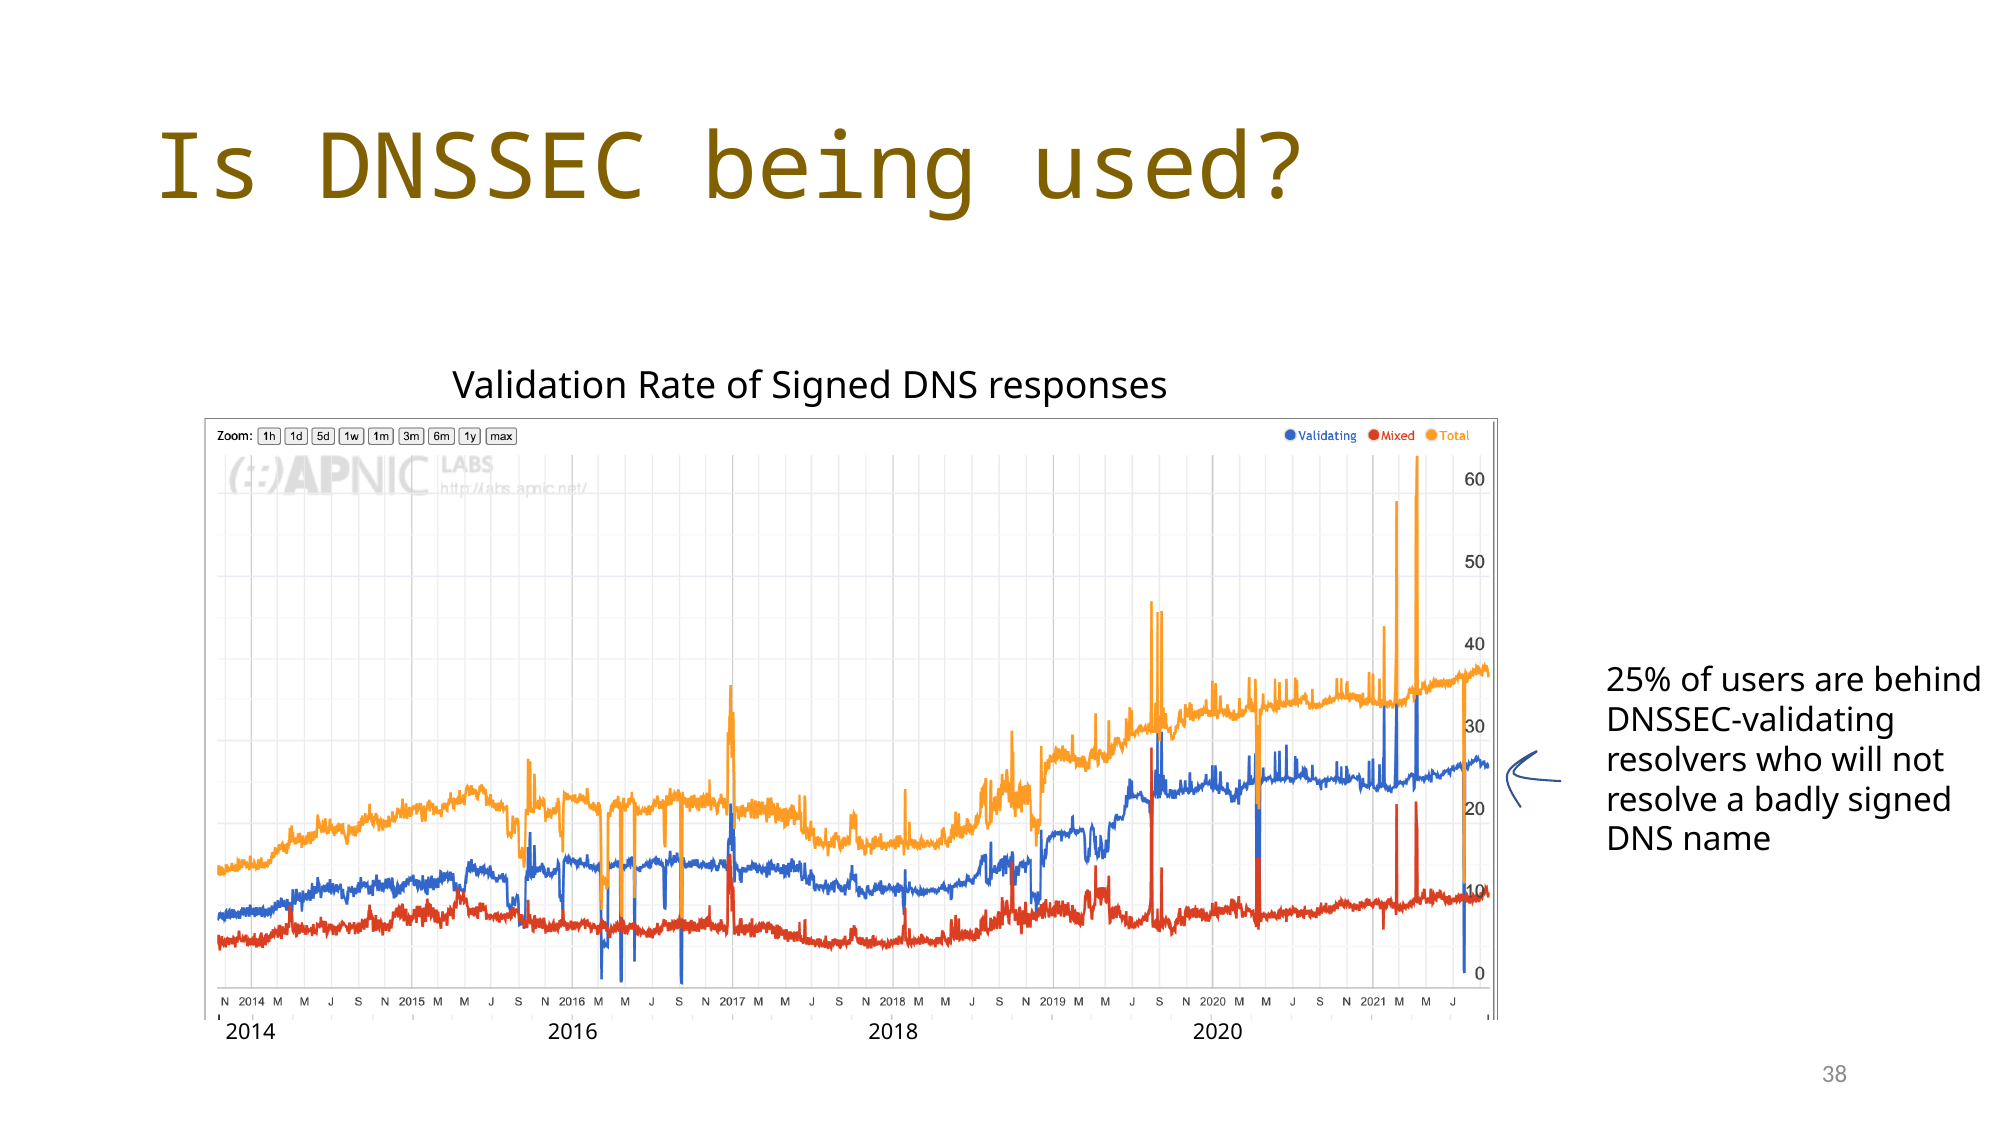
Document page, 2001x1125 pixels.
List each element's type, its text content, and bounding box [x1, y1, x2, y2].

picture [196, 407, 1507, 1020]
text_box 2014 [210, 1020, 291, 1052]
title Is DNSSEC being used? [137, 59, 1863, 278]
text_box 2018 [853, 1020, 934, 1052]
text_box 2016 [533, 1020, 613, 1052]
text_box 2020 [1178, 1020, 1258, 1052]
slide_number 38 [1412, 1042, 1863, 1103]
text_box [1507, 750, 1562, 808]
text_box Validation Rate of Signed DNS responses [437, 354, 1184, 407]
text_box 25% of users are behind DNSSEC-validating resolvers who will not resolve a badly signed DNS name [1591, 650, 2000, 865]
